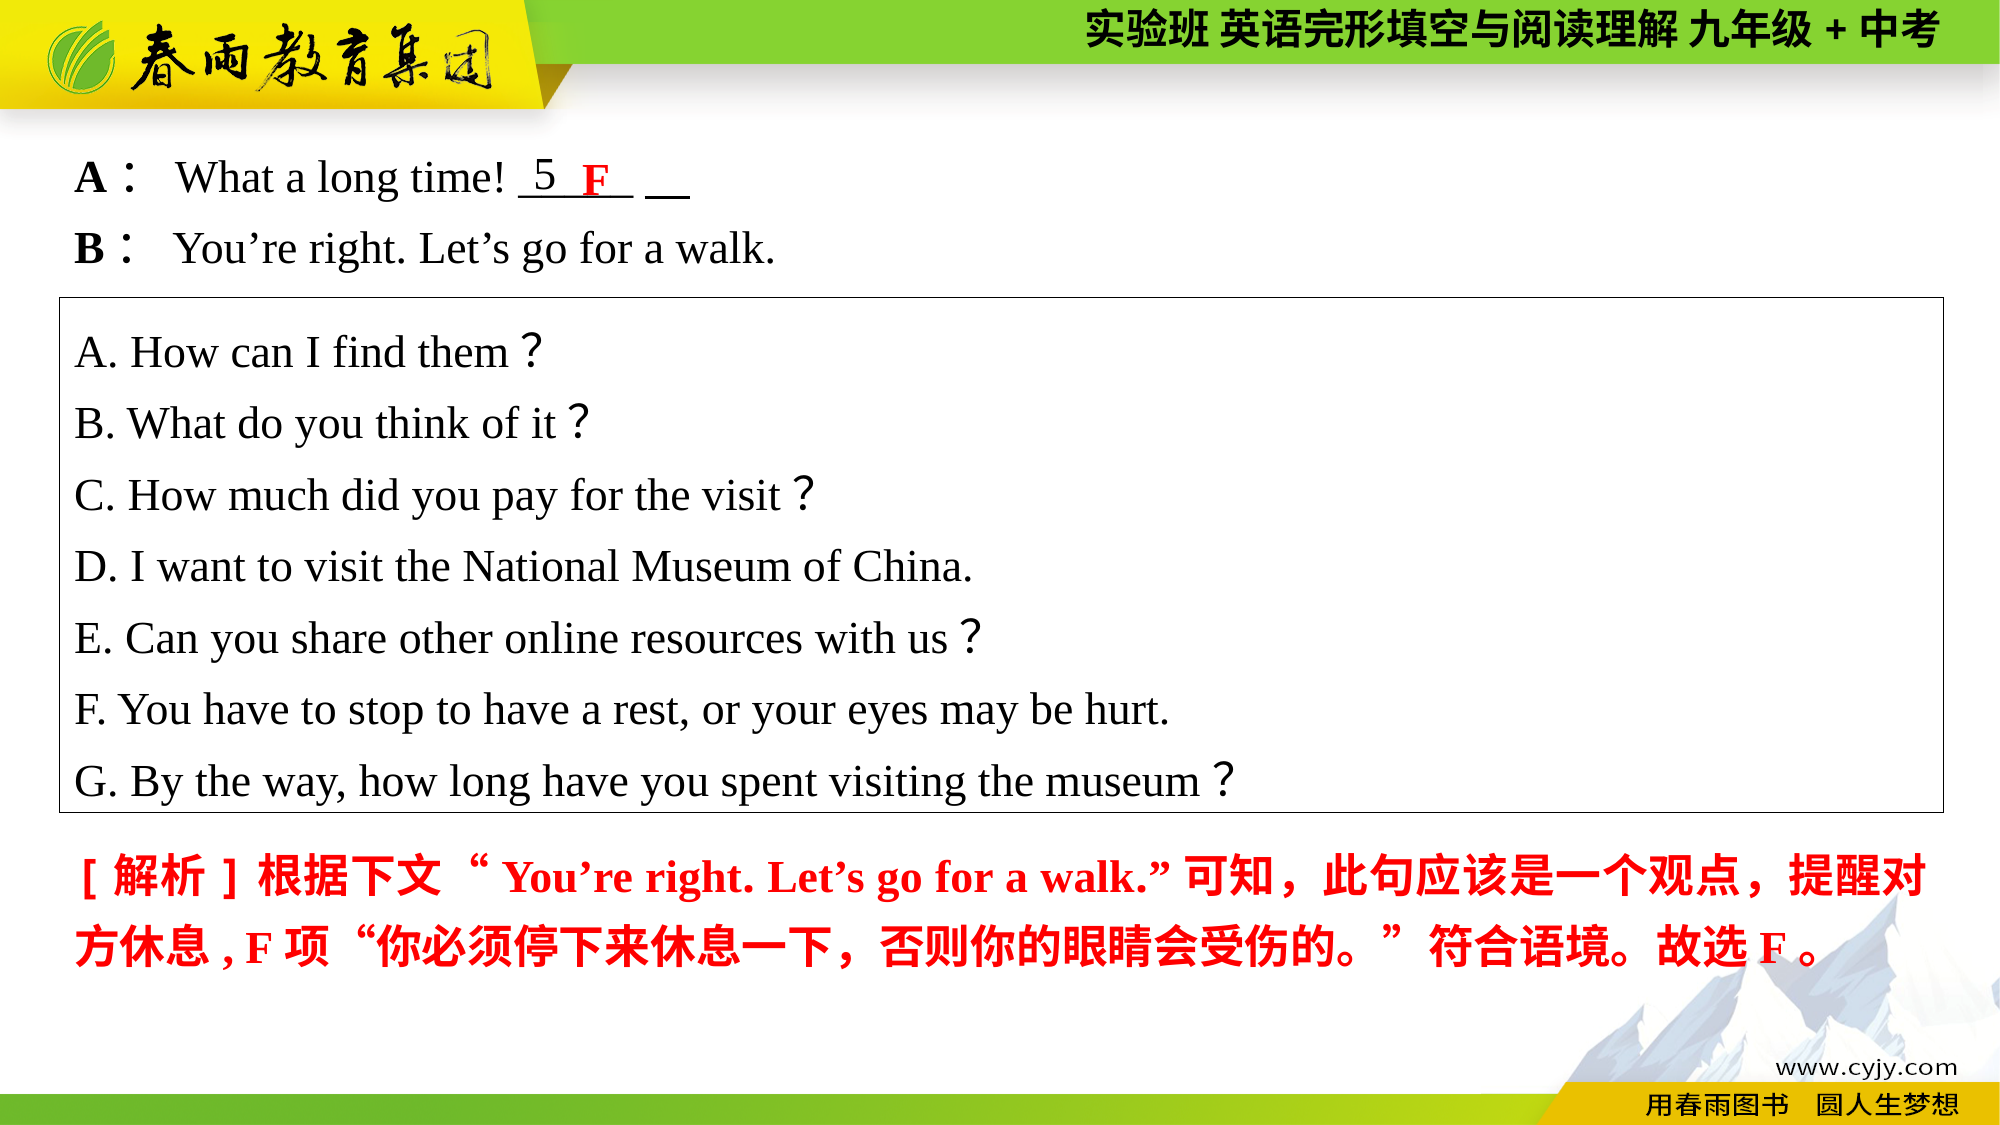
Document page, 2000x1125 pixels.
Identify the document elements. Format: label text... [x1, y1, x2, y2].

picture [0, 0, 2000, 1125]
list A：What a long time! _____ B：You’re right. Let’s go for a walk. [59, 122, 1944, 282]
text_box 5 [518, 135, 572, 206]
text_box F [567, 125, 626, 212]
text_box A. How can I find them？ B. What do you think of it？ C. How much did you pay for the visit？ D. I want to visit the National Museum of China. E. Can you share other online resources with us？ F. You have to stop to have a rest, or your eyes may be hurt. G. By the way, how long have you spent visiting the museum？ [59, 297, 1944, 813]
text_box [解析]根据下文“You’re right. Let’s go for a walk.”可知，此句应该是一个观点，提醒对方休息, F项“你必须停下来休息一下，否则你的眼睛会受伤的。”符合语境。故选F。 [59, 822, 1944, 981]
